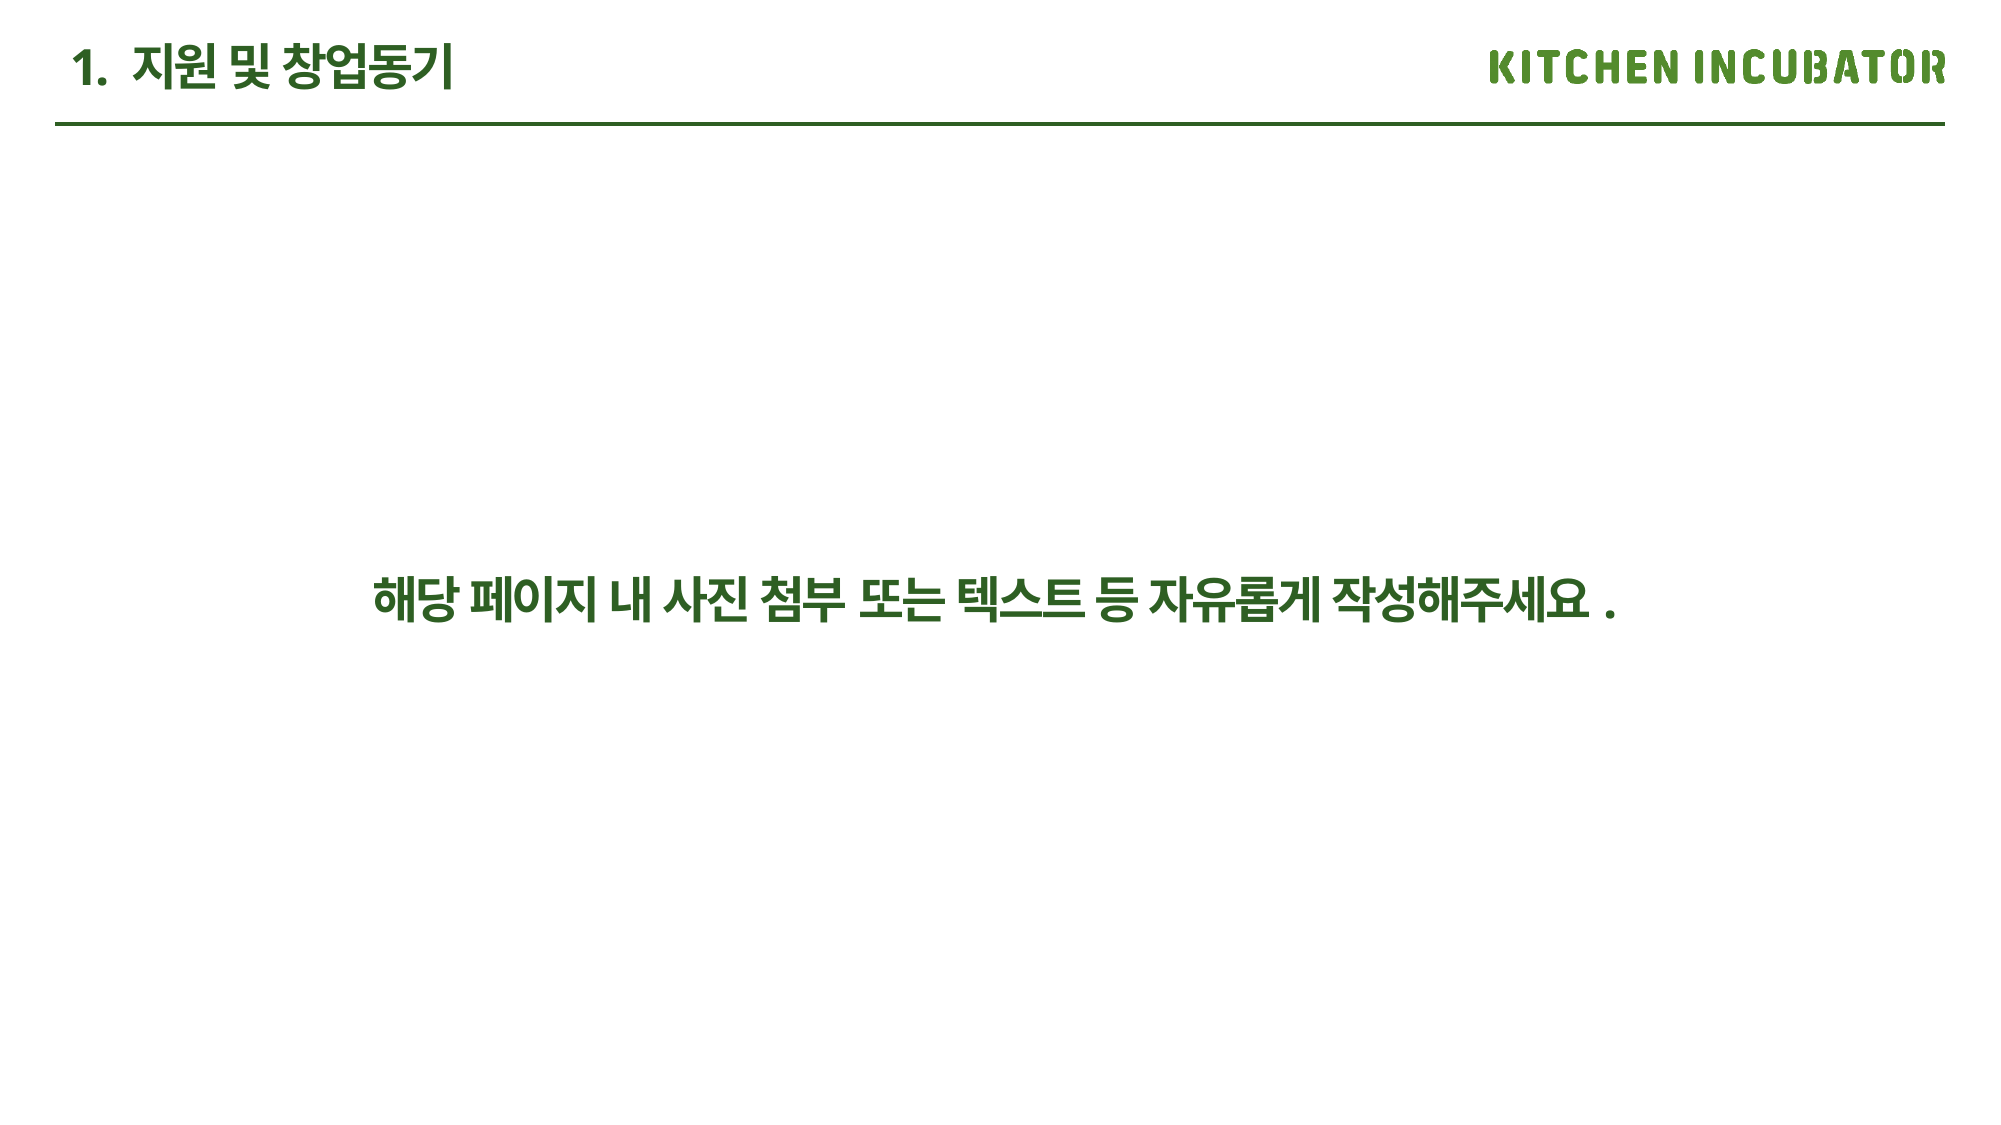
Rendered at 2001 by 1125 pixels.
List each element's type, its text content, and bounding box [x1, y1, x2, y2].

picture [1490, 49, 1945, 84]
text_box 1. 지원 및 창업동기 [55, 27, 566, 103]
text_box 해당 페이지 내 사진 첨부 또는 텍스트 등 자유롭게 작성해주세요. [1001, 561, 1728, 636]
text_box 해당 페이지 내 사진 첨부 또는 텍스트 등 자유롭게 작성해주세요. [272, 561, 999, 636]
